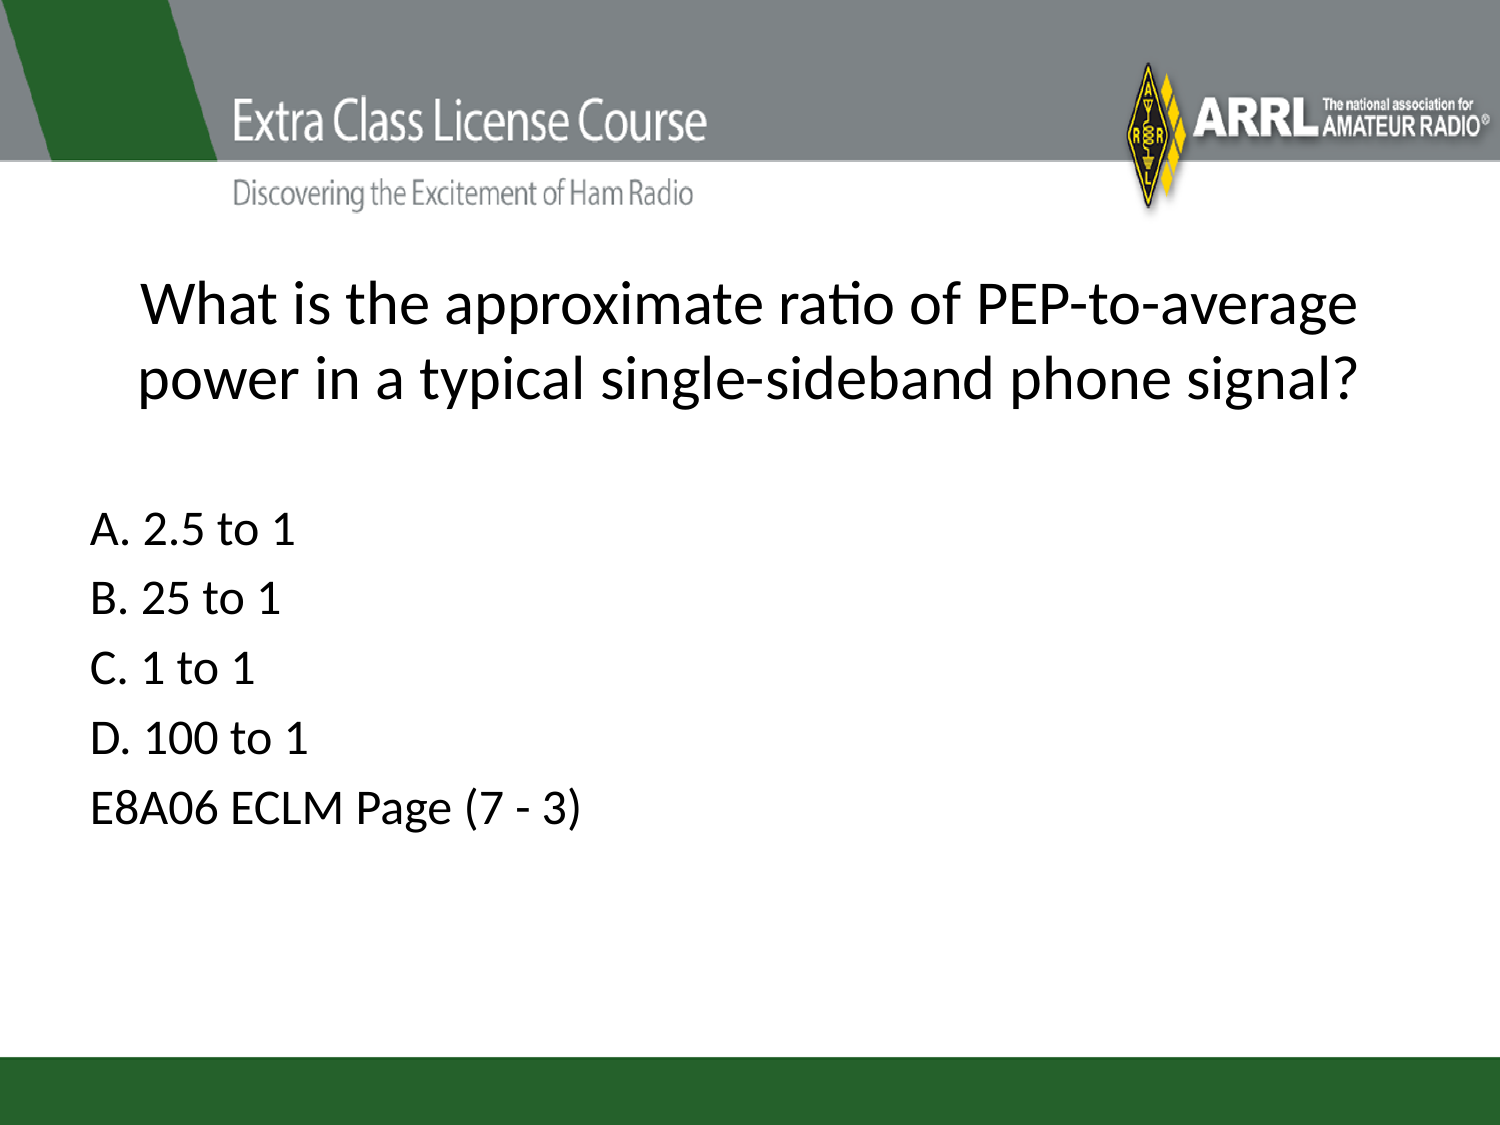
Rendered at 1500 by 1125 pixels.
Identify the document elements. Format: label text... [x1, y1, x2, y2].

list A. 2.5 to 1 B. 25 to 1 C. 1 to 1 D. 100 to 1 E8A06 ECLM Page (7 - 3) [75, 487, 1425, 1005]
picture [0, 0, 1500, 1125]
title What is the approximate ratio of PEP-to-average power in a typical single-sideband phone signal? [75, 254, 1425, 435]
